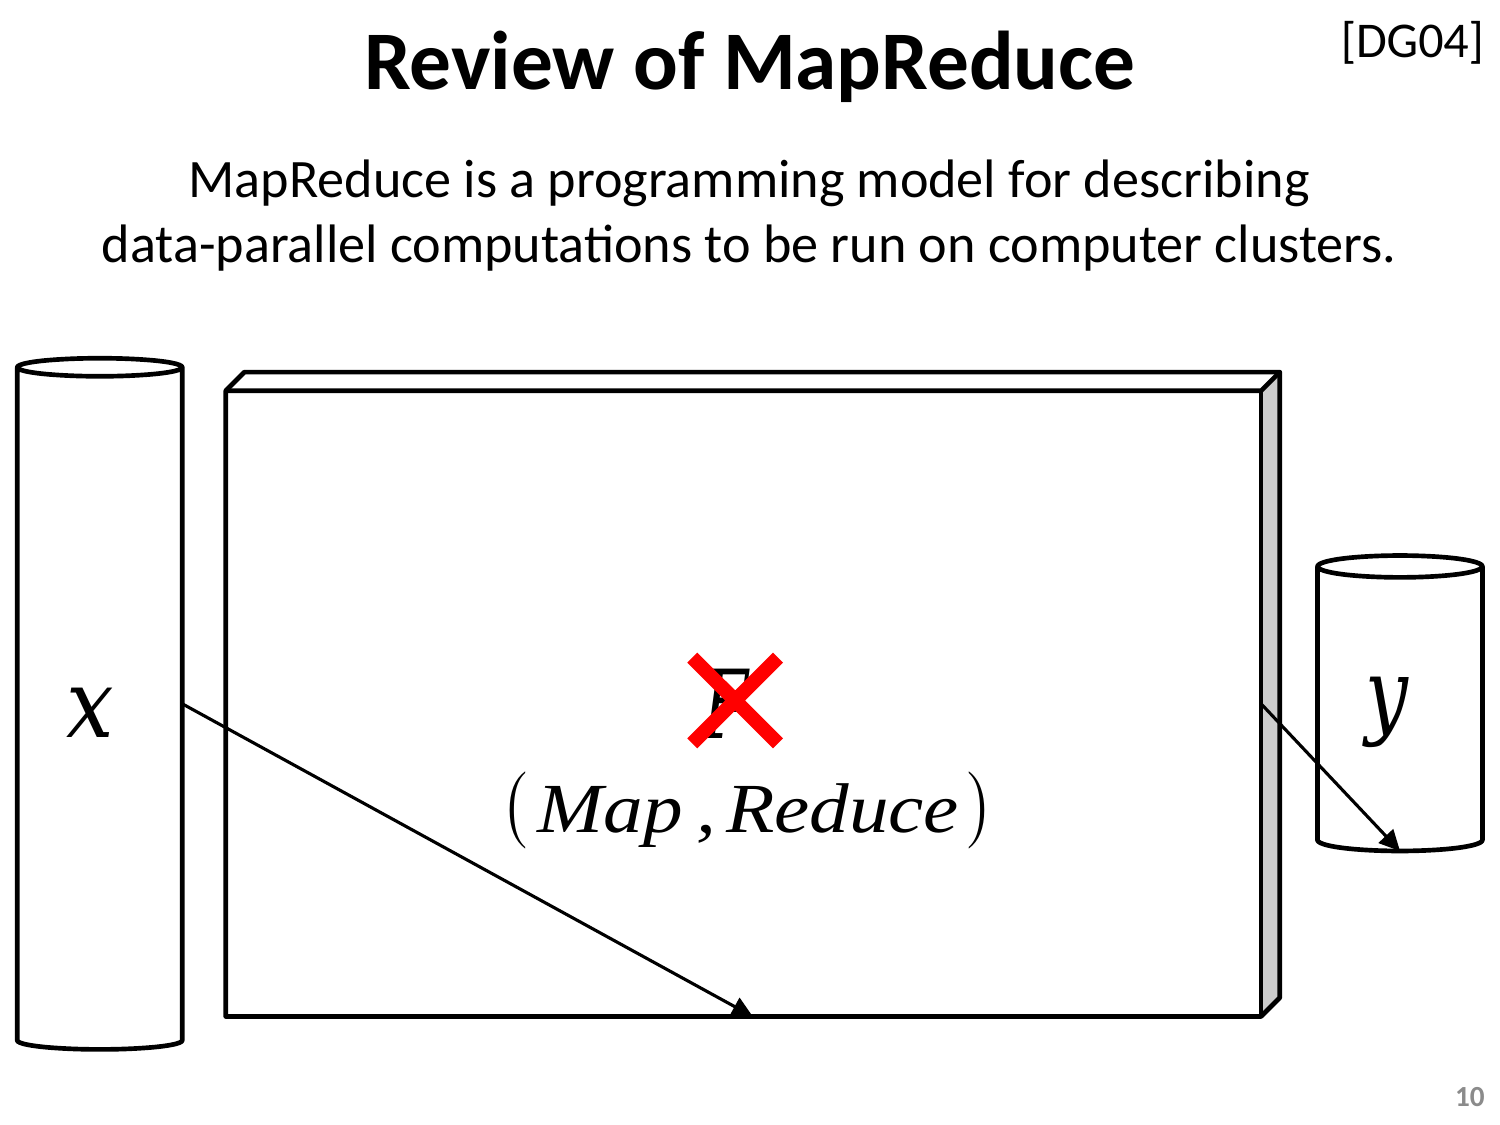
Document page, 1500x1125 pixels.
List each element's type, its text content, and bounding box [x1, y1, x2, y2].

text_box [1315, 553, 1485, 854]
slide_number 10 [1149, 1064, 1500, 1125]
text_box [233, 375, 1272, 388]
text_box [685, 650, 786, 751]
text_box [223, 370, 1282, 1019]
text_box [DG04] [1325, 0, 1499, 75]
text_box [15, 356, 185, 1052]
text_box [22, 361, 177, 374]
text_box MapReduce is a programming model for describing data-parallel computations to be run on computer clusters. [86, 136, 1414, 281]
text_box Review of MapReduce [0, 0, 1500, 112]
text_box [1321, 558, 1479, 575]
